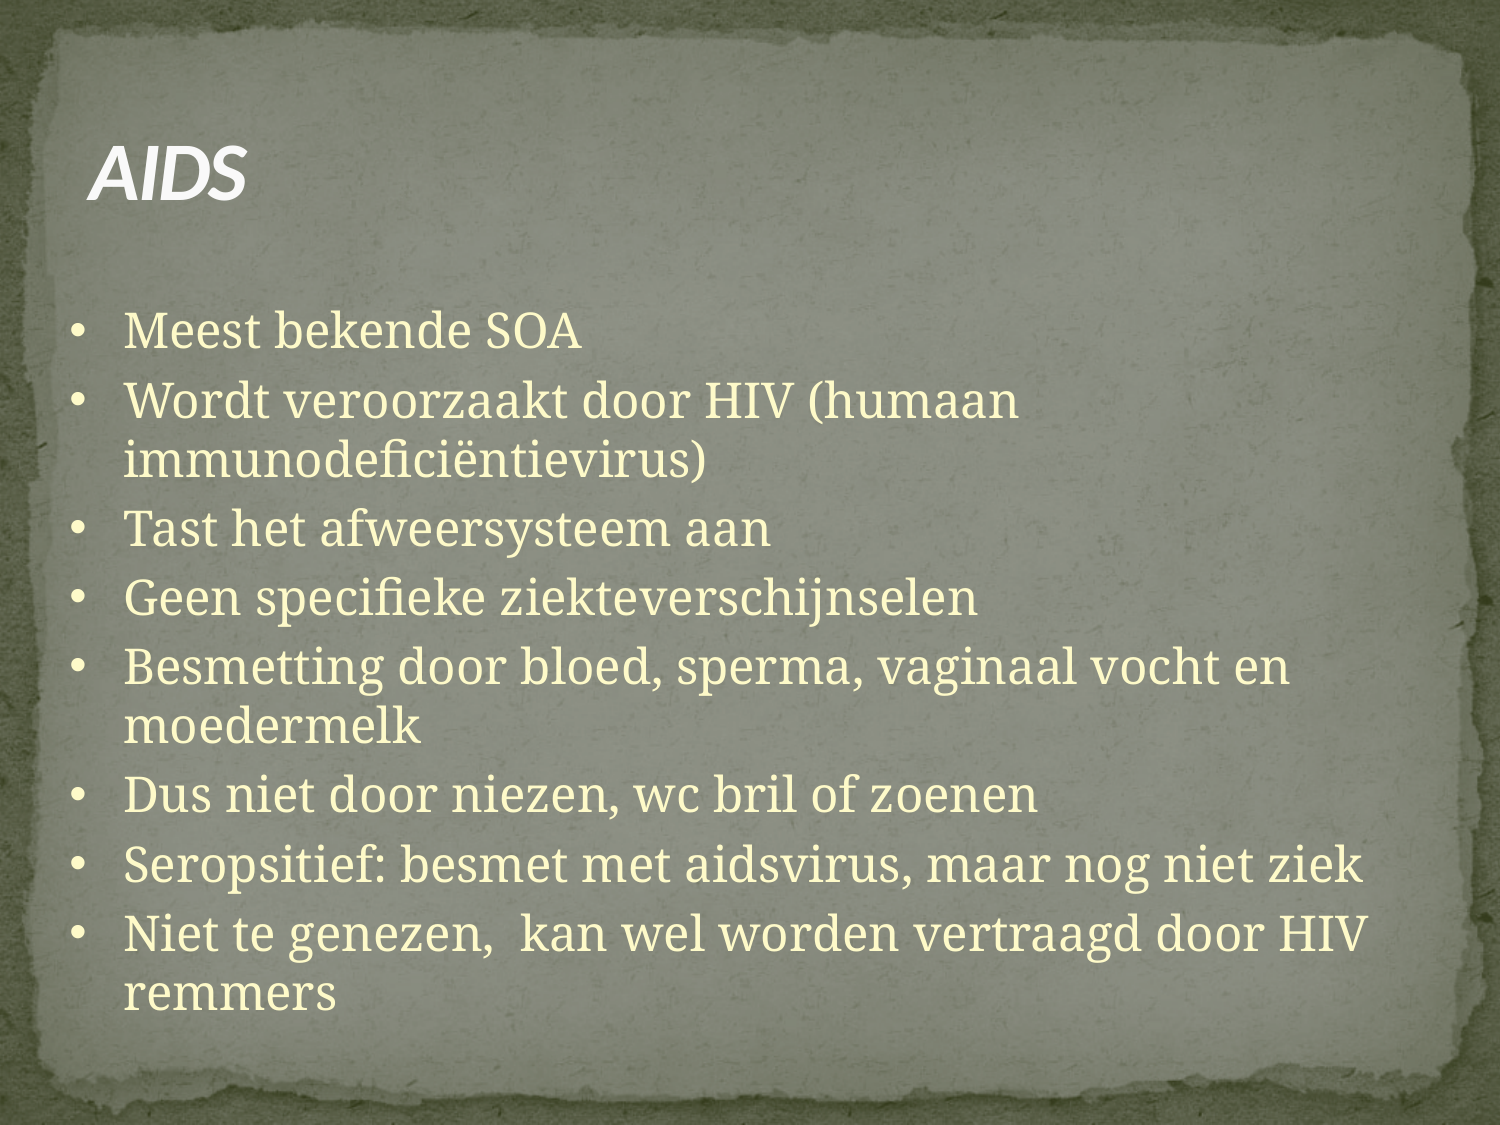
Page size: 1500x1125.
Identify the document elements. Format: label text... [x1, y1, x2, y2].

text_box Meest bekende SOA Wordt veroorzaakt door HIV (humaan immunodeficiëntievirus) Tast het afweersysteem aan Geen specifieke ziekteverschijnselen Besmetting door bloed, sperma, vaginaal vocht en moedermelk Dus niet door niezen, wc bril of zoenen Seropsitief: besmet met aidsvirus, maar nog niet ziek Niet te genezen, kan wel worden vertraagd door HIV remmers [54, 292, 1405, 1035]
list [29, 267, 1380, 1010]
title AIDS [74, 24, 1425, 225]
